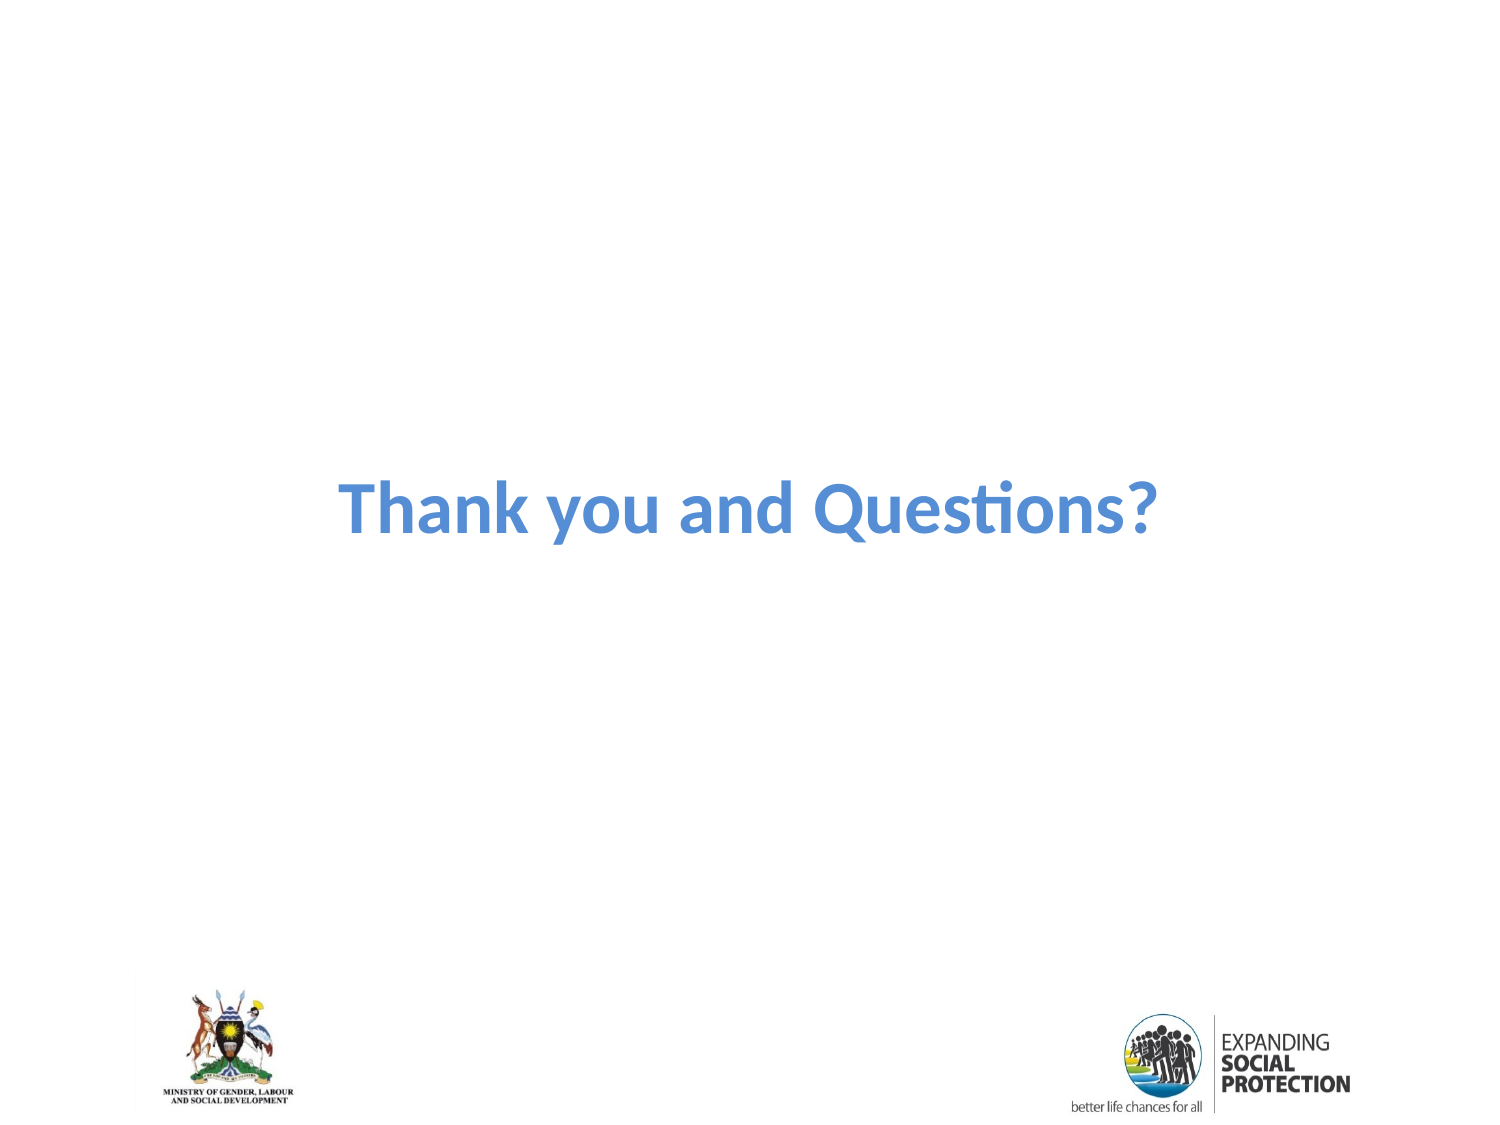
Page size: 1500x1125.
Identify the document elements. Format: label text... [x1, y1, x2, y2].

picture [135, 1005, 323, 1118]
list Thank you and Questions? [75, 262, 1425, 1005]
picture [1068, 1011, 1353, 1116]
